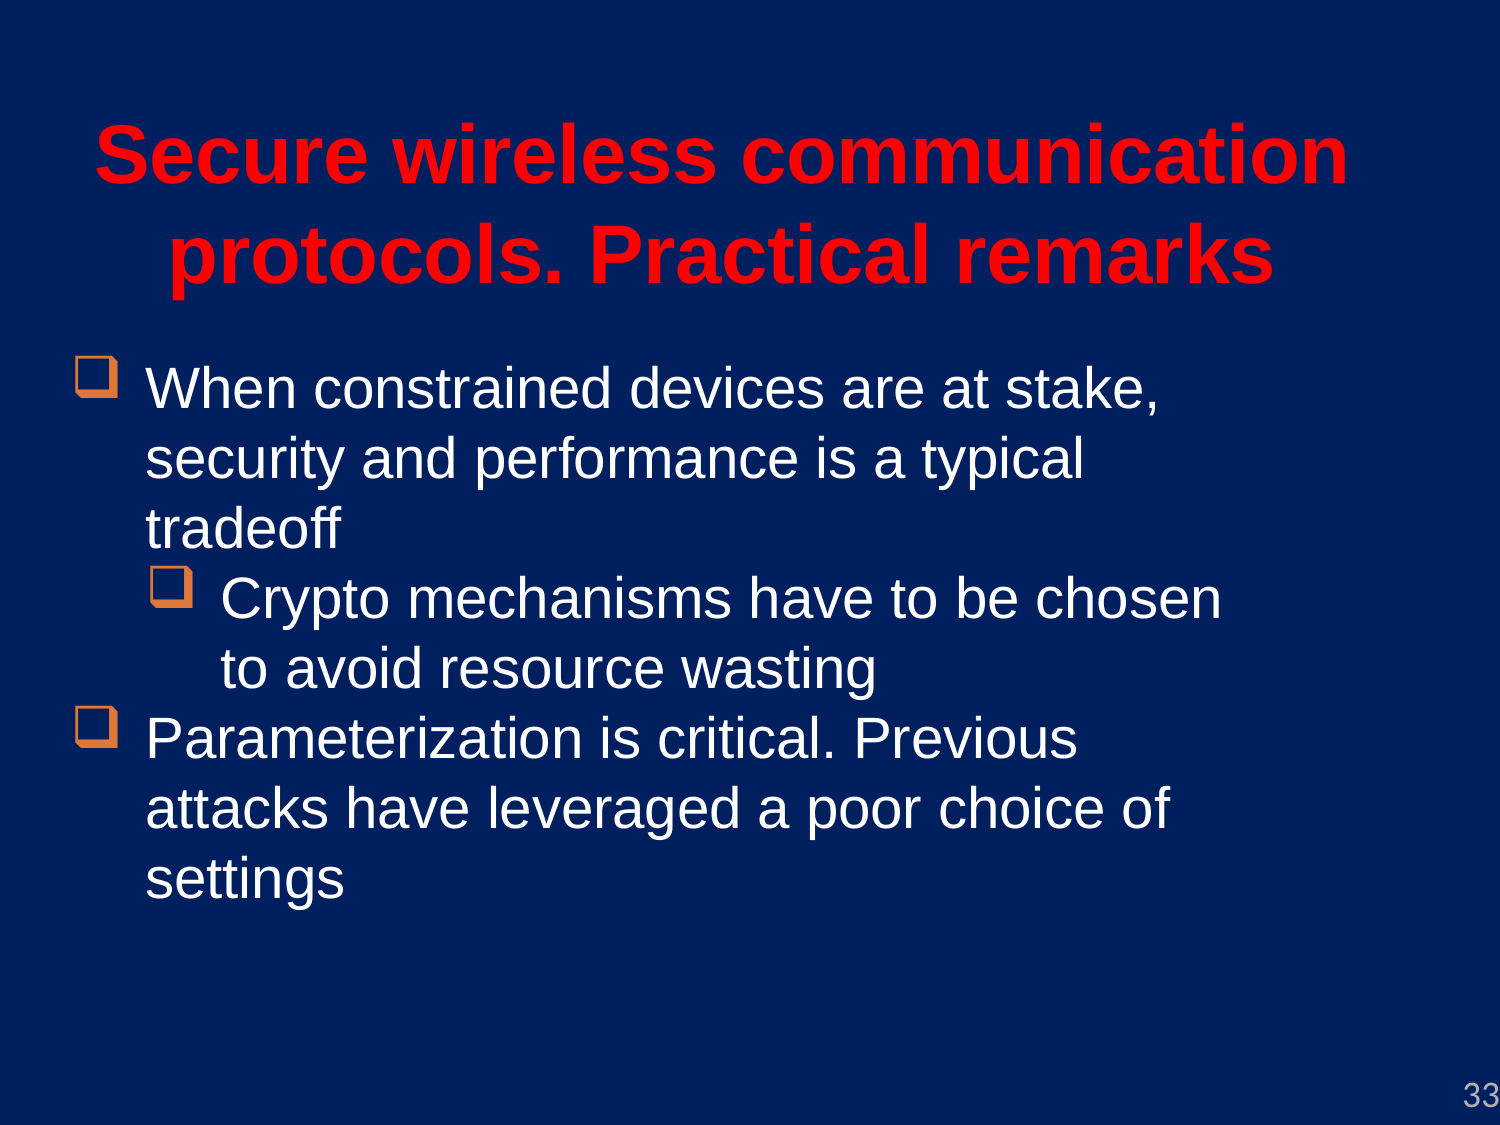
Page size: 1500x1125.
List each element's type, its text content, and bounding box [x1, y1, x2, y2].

text_box Secure wireless communication protocols. Practical remarks [75, 99, 1368, 300]
text_box When constrained devices are at stake, security and performance is a typical tradeoff Crypto mechanisms have to be chosen to avoid resource wasting Parameterization is critical. Previous attacks have leveraged a poor choice of settings [68, 349, 1419, 910]
slide_number 33 [1437, 1069, 1500, 1115]
